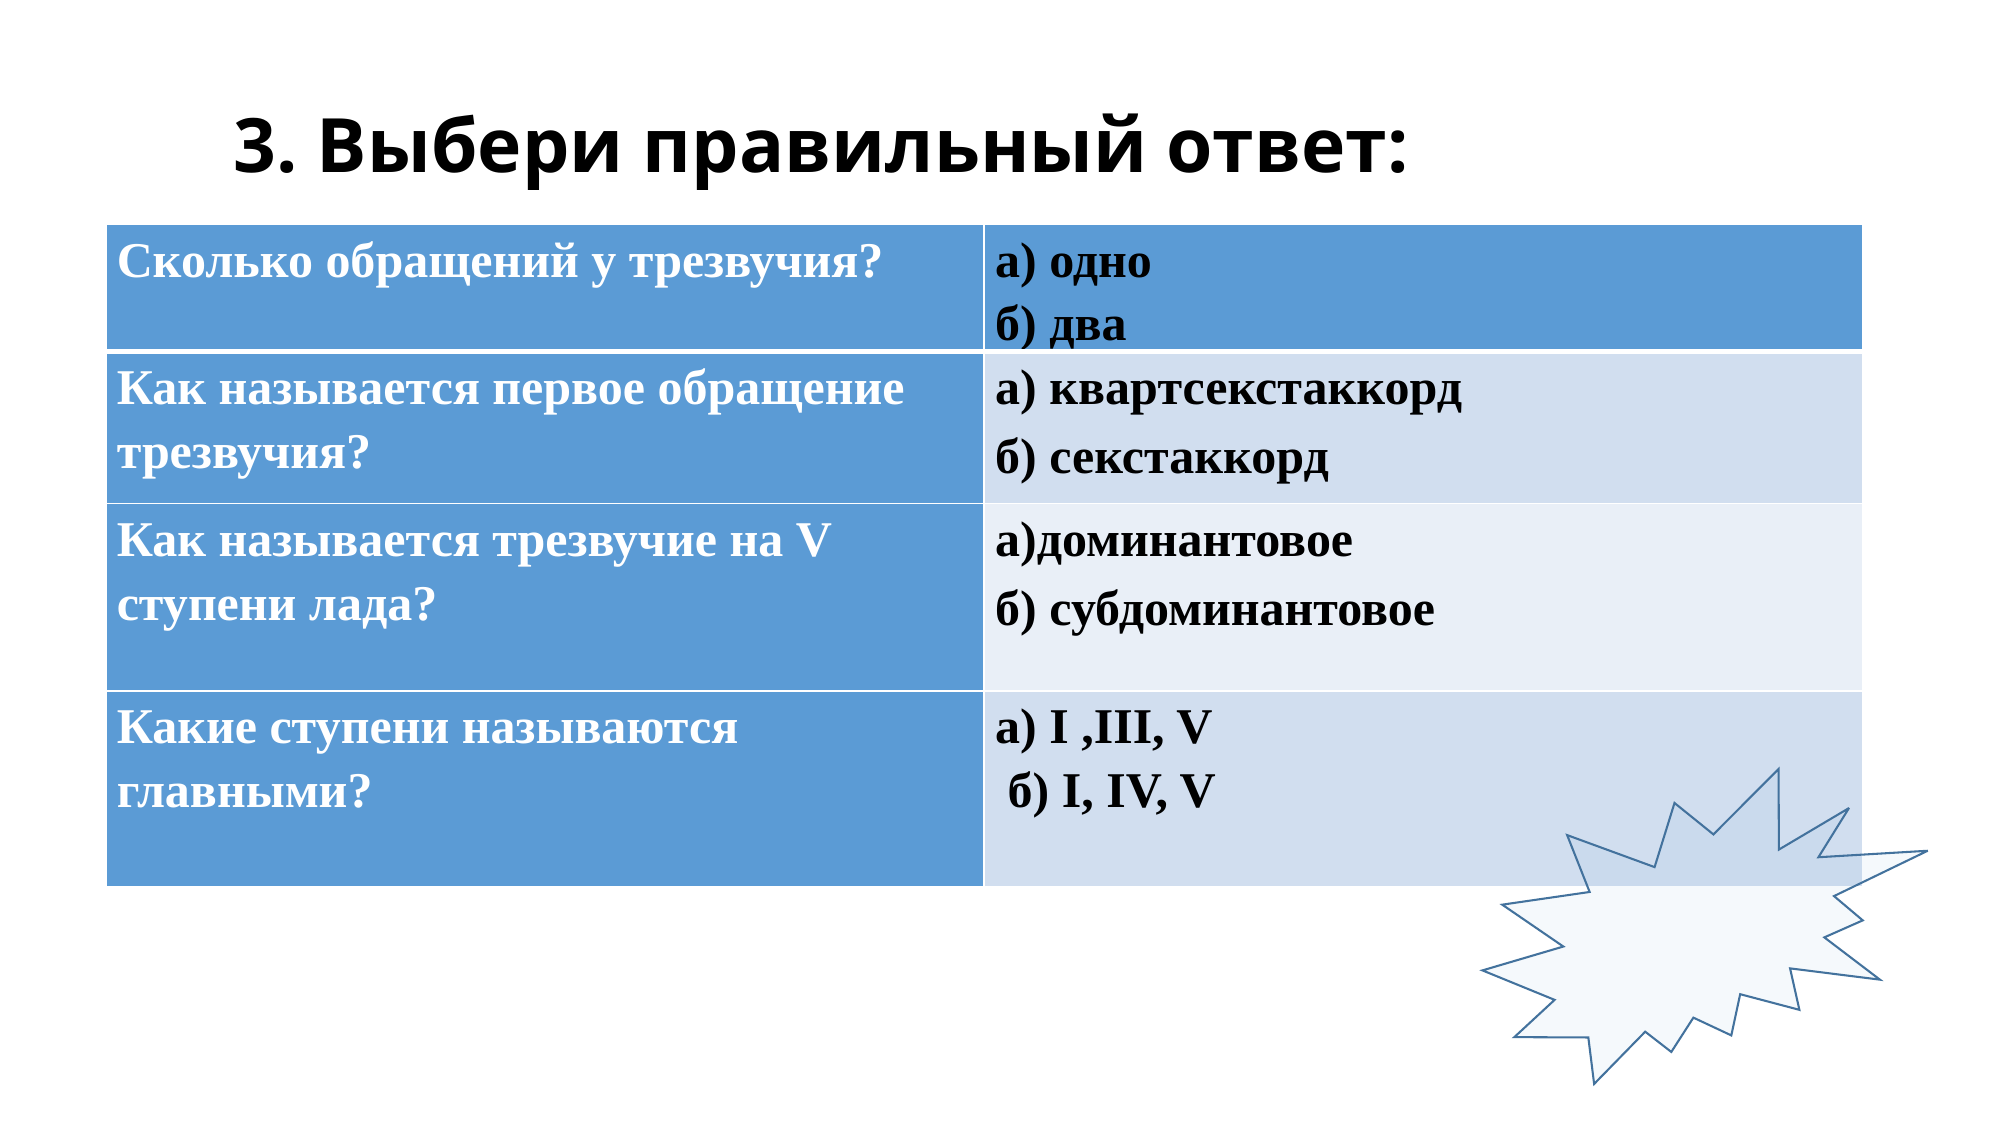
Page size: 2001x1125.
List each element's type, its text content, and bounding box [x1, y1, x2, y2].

text_box [1479, 766, 1929, 1087]
table_cell Какие ступени называются главными? [107, 692, 983, 886]
title 3. Выбери правильный ответ: [218, 39, 1944, 258]
table_cell а)доминантовое б) субдоминантовое [985, 504, 1862, 690]
table_cell Как называется первое обращение трезвучия? [107, 354, 983, 503]
table_cell а) квартсекстаккорд б) секстаккорд [985, 354, 1862, 503]
table_cell а) I ,III, V б) I, IV, V [985, 692, 1862, 886]
table_header а) одно б) два [985, 225, 1862, 349]
table_header Сколько обращений у трезвучия? [107, 225, 983, 349]
table_cell Как называется трезвучие на V ступени лада? [107, 504, 983, 690]
